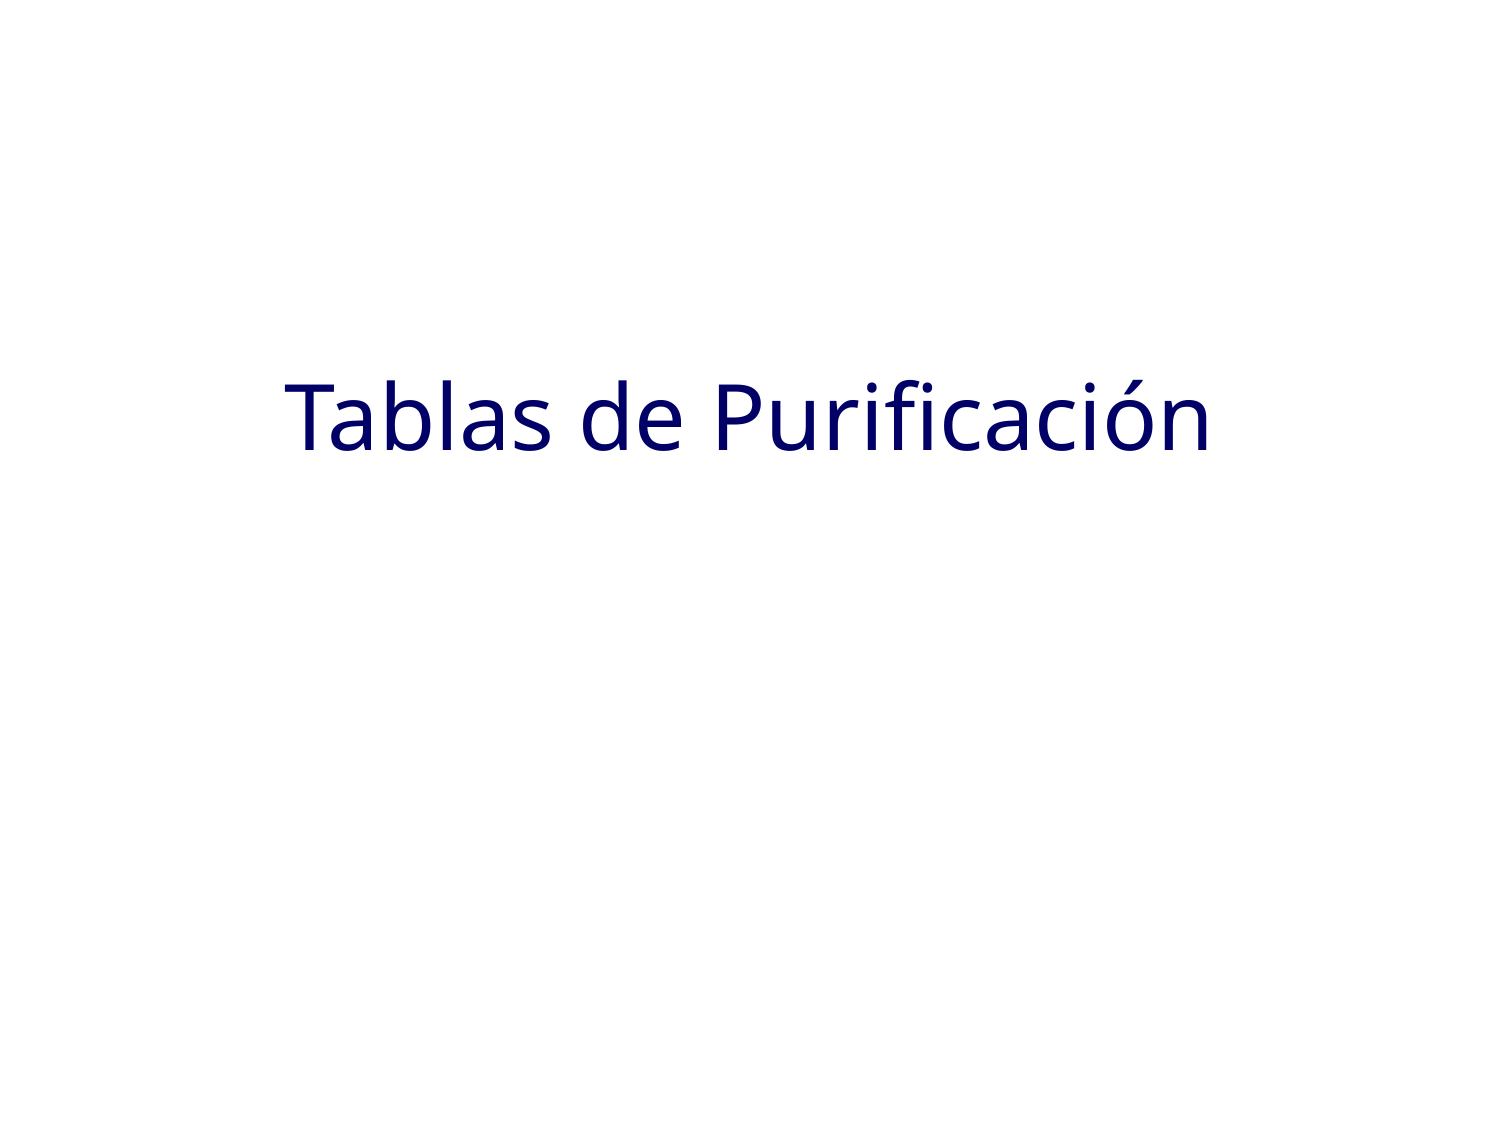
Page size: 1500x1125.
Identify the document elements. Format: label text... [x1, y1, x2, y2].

title Tablas de Purificación [112, 374, 1388, 563]
